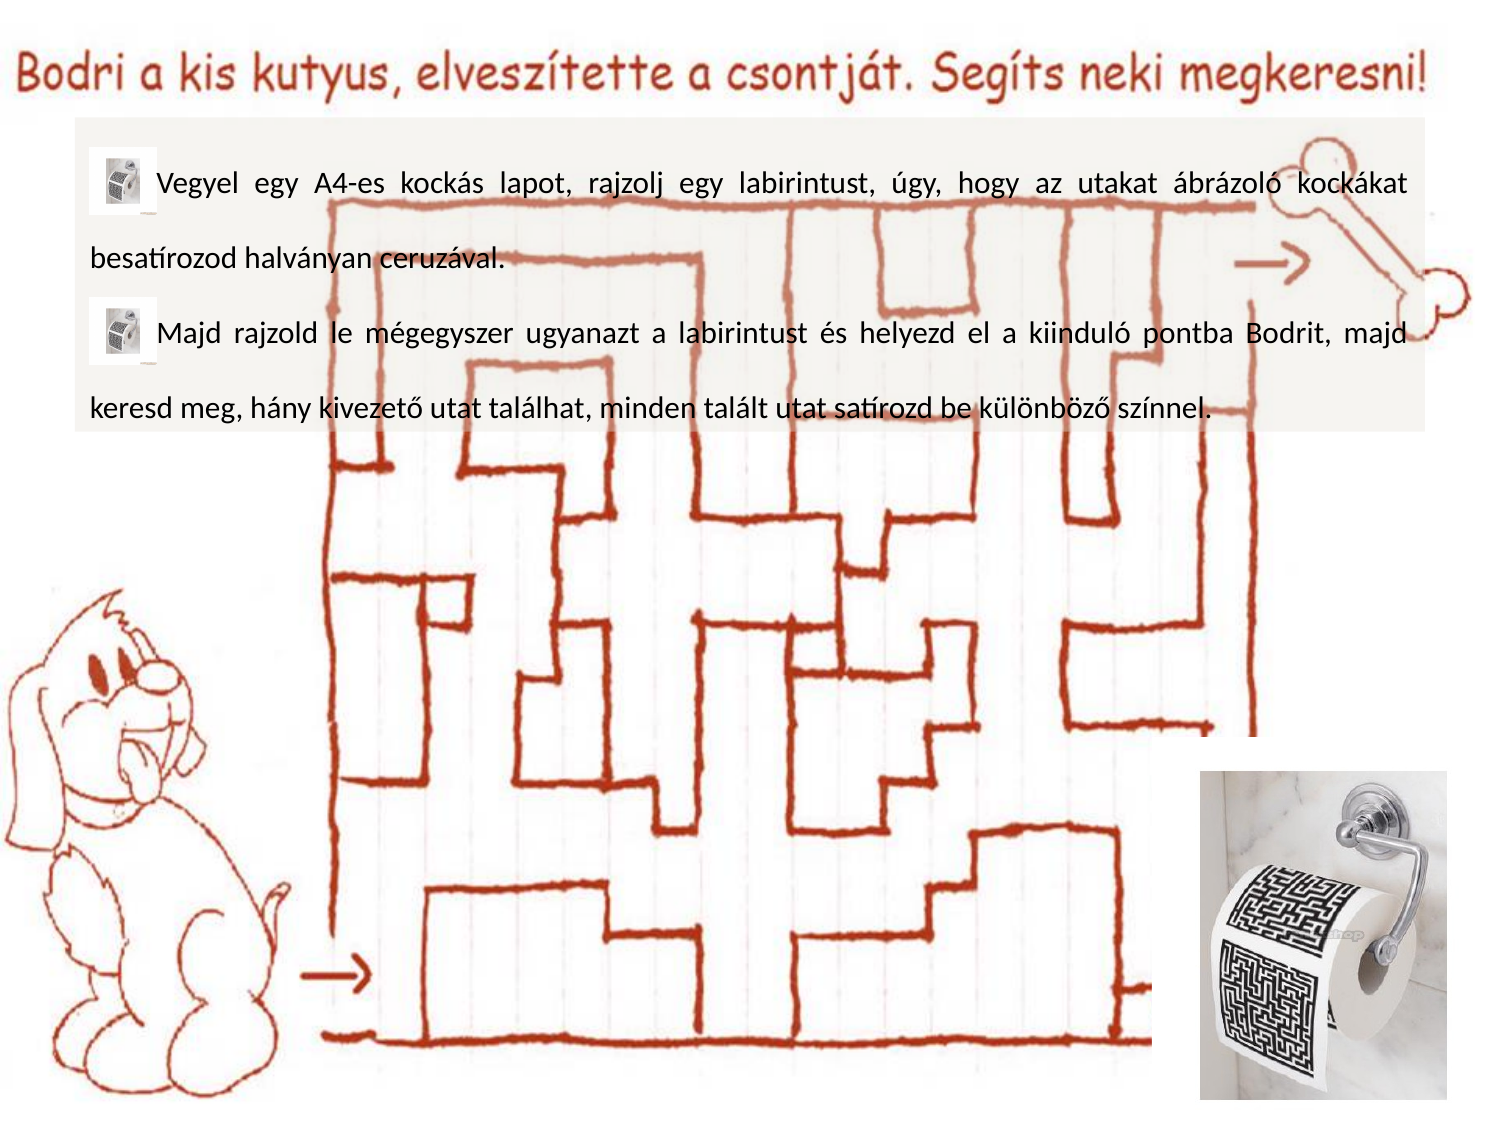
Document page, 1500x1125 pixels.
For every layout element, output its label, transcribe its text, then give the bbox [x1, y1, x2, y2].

text_box Vegyel egy A4-es kockás lapot, rajzolj egy labirintust, úgy, hogy az utakat ábrázoló kockákat besatírozod halványan ceruzával. Majd rajzold le mégegyszer ugyanazt a labirintust és helyezd el a kiinduló pontba Bodrit, majd keresd meg, hány kivezető utat találhat, minden talált utat satírozd be különböző színnel. [74, 117, 1425, 432]
picture [0, 0, 1500, 1125]
